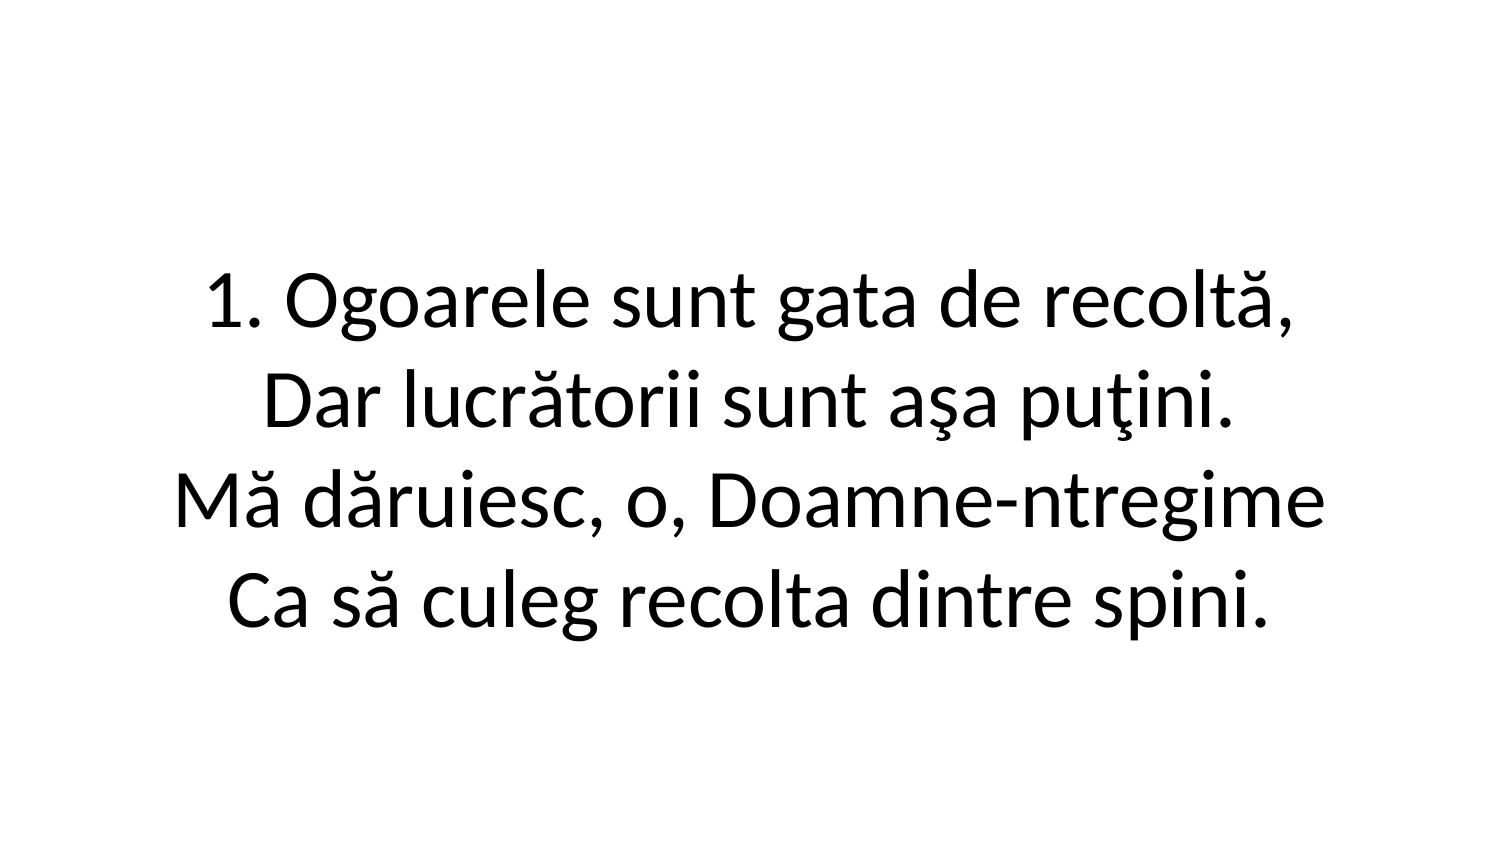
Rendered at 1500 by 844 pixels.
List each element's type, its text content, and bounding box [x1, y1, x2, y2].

text_box 1. Ogoarele sunt gata de recoltă, Dar lucrătorii sunt aşa puţini. Mă dăruiesc, o, Doamne-ntregime Ca să culeg recolta dintre spini. [157, 192, 1343, 652]
